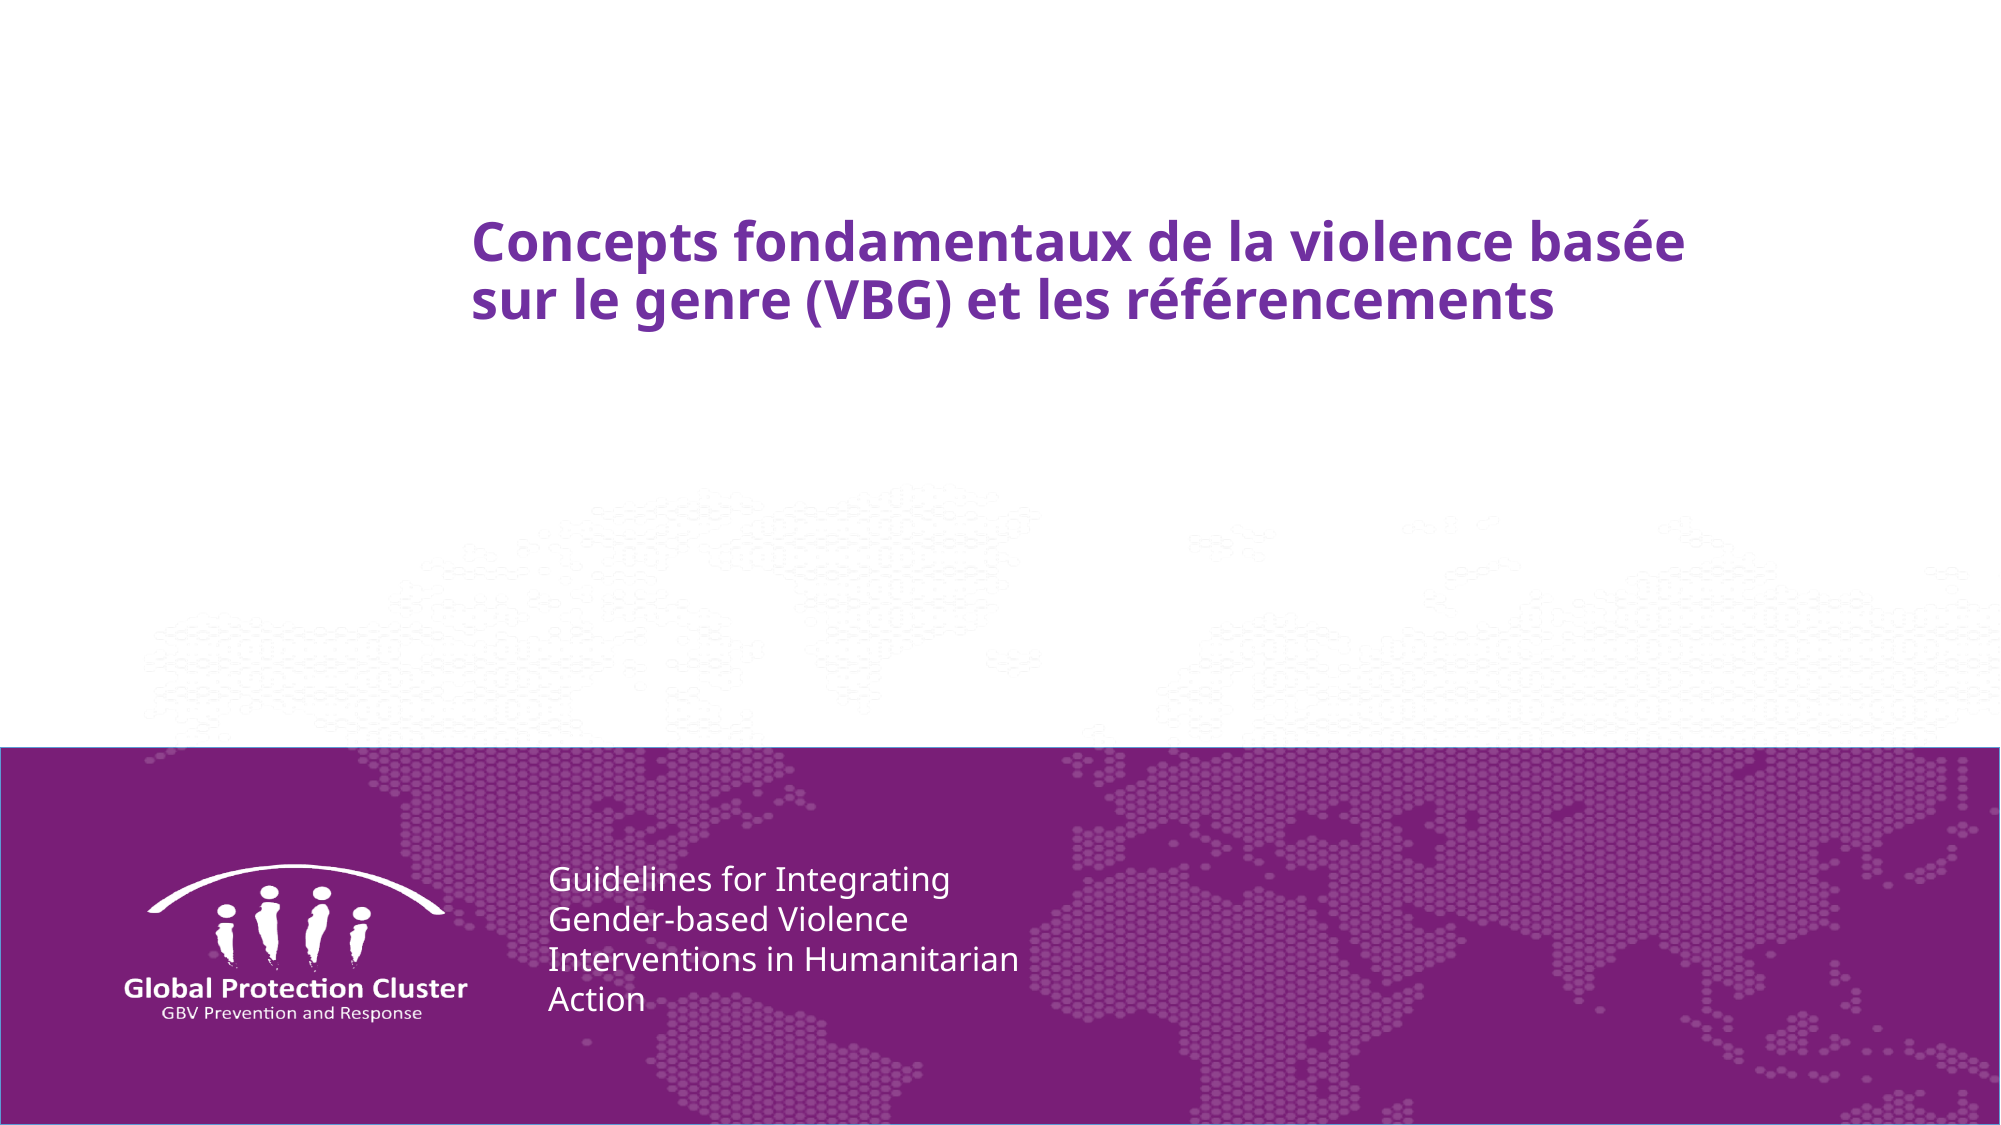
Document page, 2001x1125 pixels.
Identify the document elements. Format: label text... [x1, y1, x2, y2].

title Concepts fondamentaux de la violence basée sur le genre (VBG) et les référencements [456, 207, 1787, 341]
picture [106, 254, 2001, 1125]
